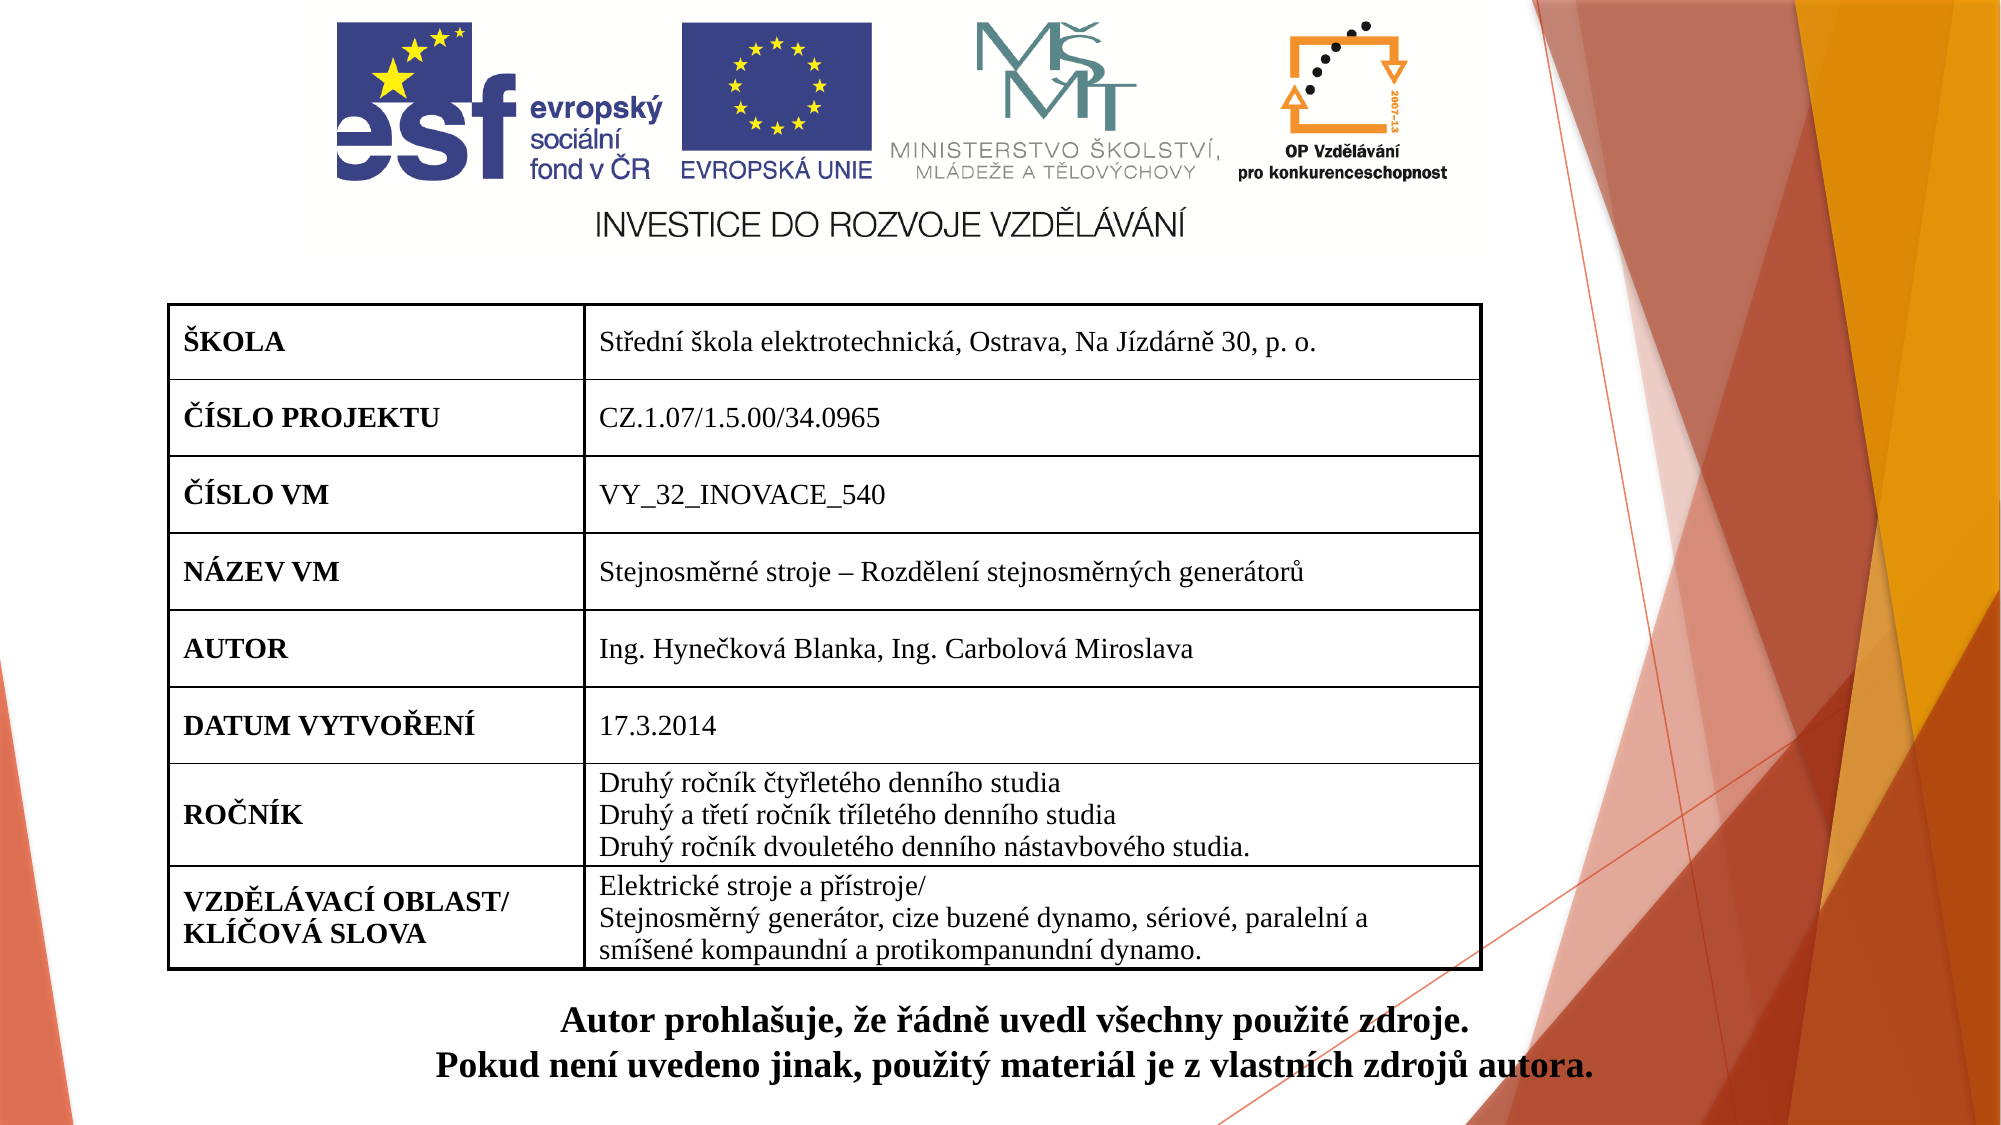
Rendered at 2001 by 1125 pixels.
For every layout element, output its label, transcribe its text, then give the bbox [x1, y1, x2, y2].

table_cell Stejnosměrné stroje – Rozdělení stejnosměrných generátorů [586, 534, 1479, 609]
picture [300, 0, 1483, 259]
table_cell ČÍSLO PROJEKTU [170, 380, 583, 455]
text_box Autor prohlašuje, že řádně uvedl všechny použité zdroje. Pokud není uvedeno jinak, použitý materiál je z vlastních zdrojů autora. [257, 987, 1774, 1093]
table_cell AUTOR [170, 611, 583, 686]
table_header ŠKOLA [170, 306, 583, 379]
table_cell Druhý ročník čtyřletého denního studia Druhý a třetí ročník tříletého denního studia Druhý ročník dvouletého denního nástavbového studia. [586, 764, 1479, 865]
table_cell Ing. Hynečková Blanka, Ing. Carbolová Miroslava [586, 611, 1479, 686]
table_cell CZ.1.07/1.5.00/34.0965 [586, 380, 1479, 455]
table_cell VZDĚLÁVACÍ OBLAST/ KLÍČOVÁ SLOVA [170, 867, 583, 967]
table_cell ROČNÍK [170, 764, 583, 865]
table_cell ČÍSLO VM [170, 457, 583, 532]
table_cell NÁZEV VM [170, 534, 583, 609]
table_header Střední škola elektrotechnická, Ostrava, Na Jízdárně 30, p. o. [586, 306, 1479, 379]
table_cell 17.3.2014 [586, 688, 1479, 763]
table_cell VY_32_INOVACE_540 [586, 457, 1479, 532]
table_cell DATUM VYTVOŘENÍ [170, 688, 583, 763]
table_cell Elektrické stroje a přístroje/ Stejnosměrný generátor, cize buzené dynamo, sériové, paralelní a smíšené kompaundní a protikompanundní dynamo. [586, 867, 1479, 967]
